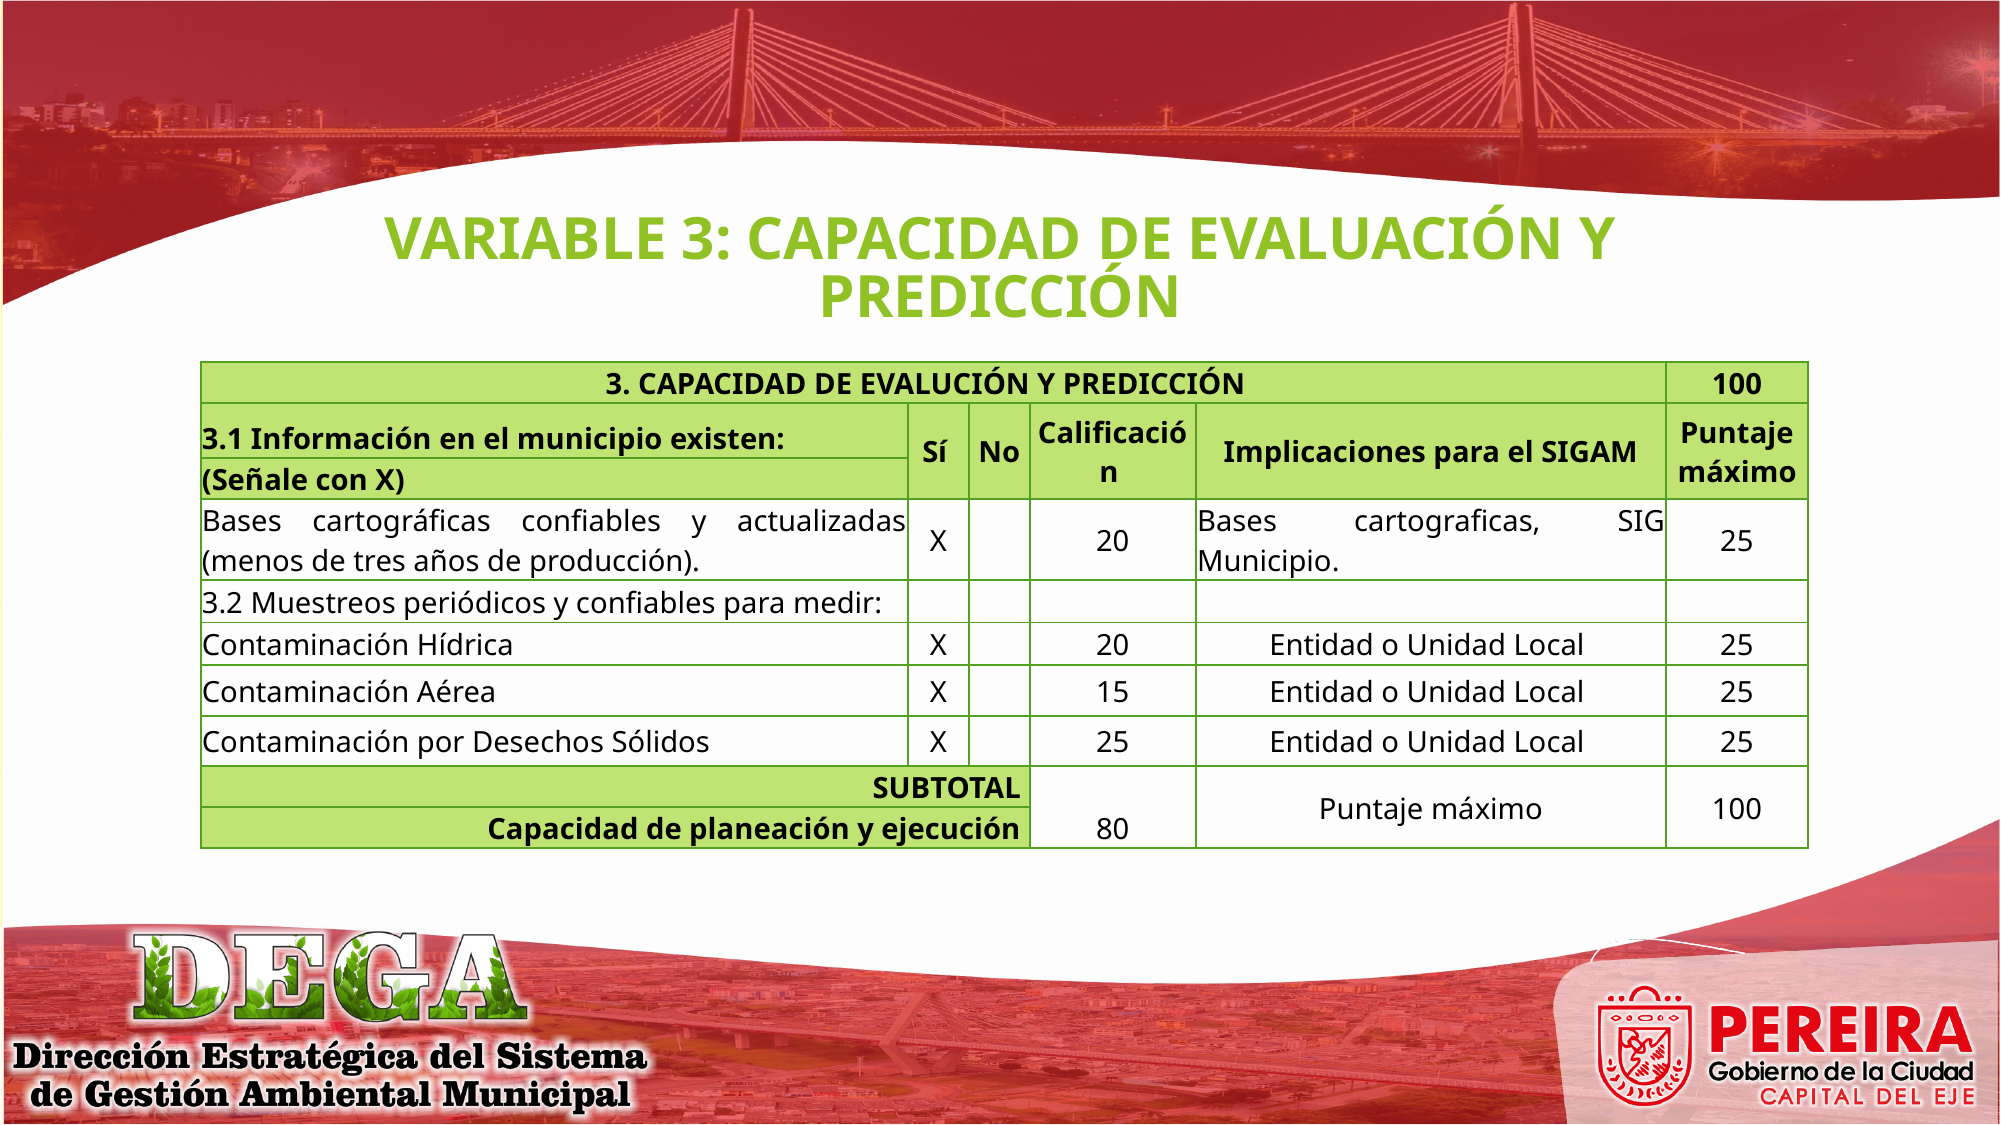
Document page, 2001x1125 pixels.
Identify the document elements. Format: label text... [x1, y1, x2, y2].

table_cell Contaminación Aérea [202, 666, 907, 715]
table_header 3. CAPACIDAD DE EVALUCIÓN Y PREDICCIÓN [202, 363, 1665, 402]
table_cell Capacidad de planeación y ejecución [202, 808, 1029, 847]
table_cell Entidad o Unidad Local [1197, 717, 1665, 765]
table_cell 25 [1031, 717, 1195, 765]
table_cell [970, 623, 1029, 664]
table_cell Entidad o Unidad Local [1197, 666, 1665, 715]
table_cell 15 [1031, 666, 1195, 715]
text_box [1, 920, 1998, 1125]
table_cell 25 [1667, 717, 1807, 765]
table_cell [909, 581, 968, 622]
table_cell 20 [1031, 623, 1195, 664]
table_cell [1667, 581, 1807, 622]
table_cell SUBTOTAL [202, 767, 1029, 806]
table_cell X [909, 500, 968, 579]
table_cell 3.2 Muestreos periódicos y confiables para medir: [202, 581, 907, 622]
table_cell (Señale con X) [202, 459, 907, 498]
table_cell Implicaciones para el SIGAM [1197, 404, 1665, 498]
table_cell 3.1 Información en el municipio existen: [202, 404, 907, 457]
table_cell 25 [1667, 500, 1807, 579]
table_cell Contaminación Hídrica [202, 623, 907, 664]
table_cell Bases cartográficas confiables y actualizadas (menos de tres años de producción). [202, 500, 907, 579]
table_cell [970, 500, 1029, 579]
table_cell 80 [1031, 767, 1195, 847]
table_cell Calificación [1031, 404, 1195, 498]
table_cell 20 [1031, 500, 1195, 579]
table_cell Puntaje máximo [1667, 404, 1807, 498]
table_cell X [909, 623, 968, 664]
table_cell [970, 717, 1029, 765]
table_cell 100 [1667, 767, 1807, 847]
table_header 100 [1667, 363, 1807, 402]
table_cell 25 [1667, 666, 1807, 715]
table_cell Contaminación por Desechos Sólidos [202, 717, 907, 765]
table_cell Sí [909, 404, 968, 498]
table_cell No [970, 404, 1029, 498]
text_box VARIABLE 3: CAPACIDAD DE EVALUACIÓN Y PREDICCIÓN [233, 204, 1768, 268]
table_cell Entidad o Unidad Local [1197, 623, 1665, 664]
table_cell [1197, 581, 1665, 622]
table_cell 25 [1667, 623, 1807, 664]
table_cell [970, 666, 1029, 715]
table_cell X [909, 666, 968, 715]
table_cell [1031, 581, 1195, 622]
table_cell Puntaje máximo [1197, 767, 1665, 847]
picture [0, 0, 2001, 1125]
table_cell [970, 581, 1029, 622]
table_cell Bases cartograficas, SIG Municipio. [1197, 500, 1665, 579]
table_cell X [909, 717, 968, 765]
